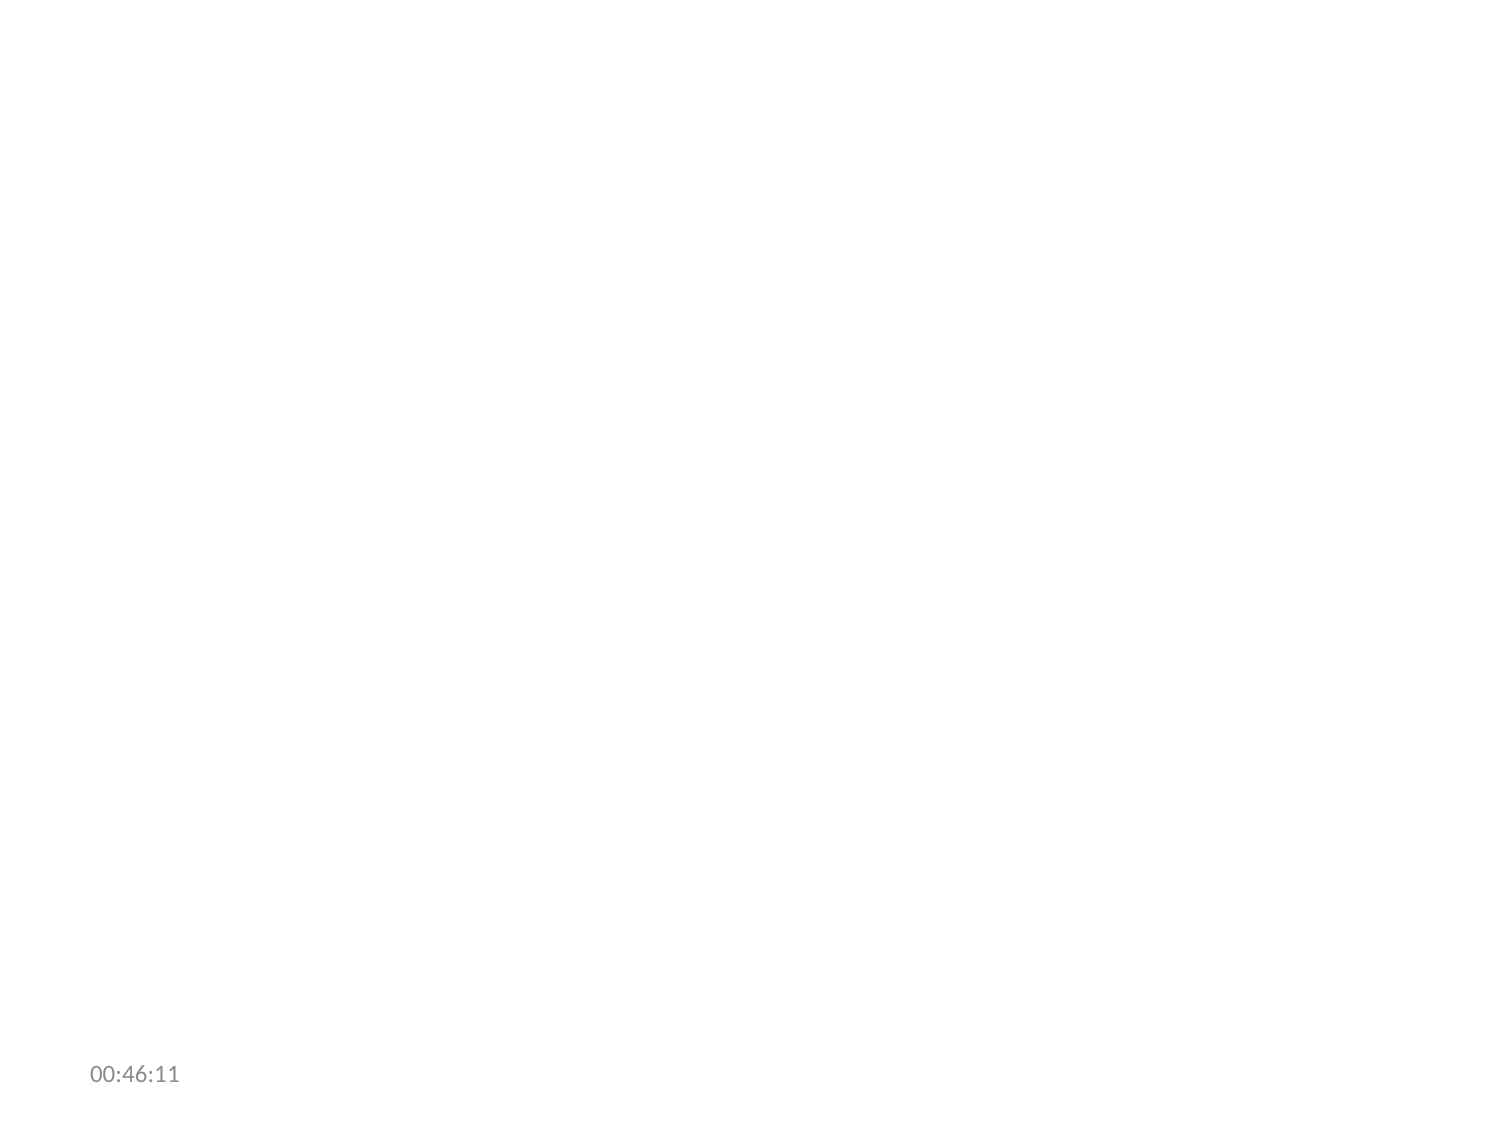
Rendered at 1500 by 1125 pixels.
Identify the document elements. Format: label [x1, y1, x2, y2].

slide_number [75, 1042, 425, 1103]
